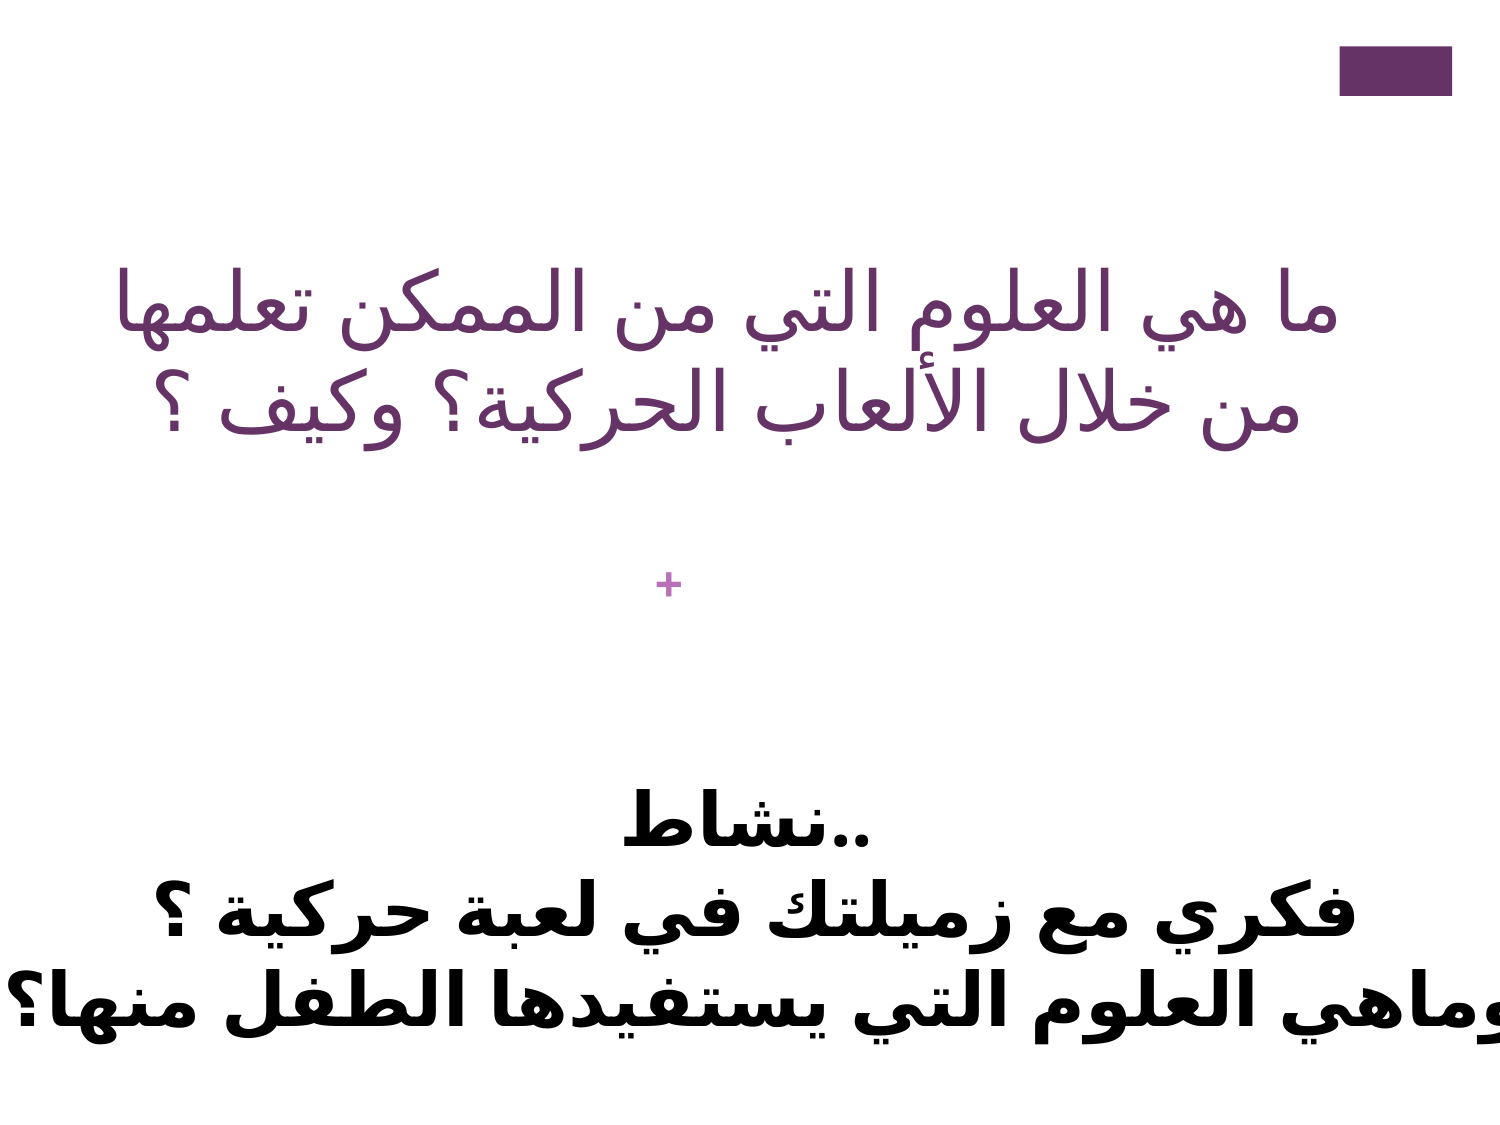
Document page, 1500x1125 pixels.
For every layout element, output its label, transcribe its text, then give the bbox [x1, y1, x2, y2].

title ما هي العلوم التي من الممكن تعلمها من خلال الألعاب الحركية؟ وكيف ؟ [42, 229, 1415, 456]
text_box نشاط.. فكري مع زميلتك في لعبة حركية ؟ وماهي العلوم التي يستفيدها الطفل منها؟ [0, 763, 1500, 1049]
